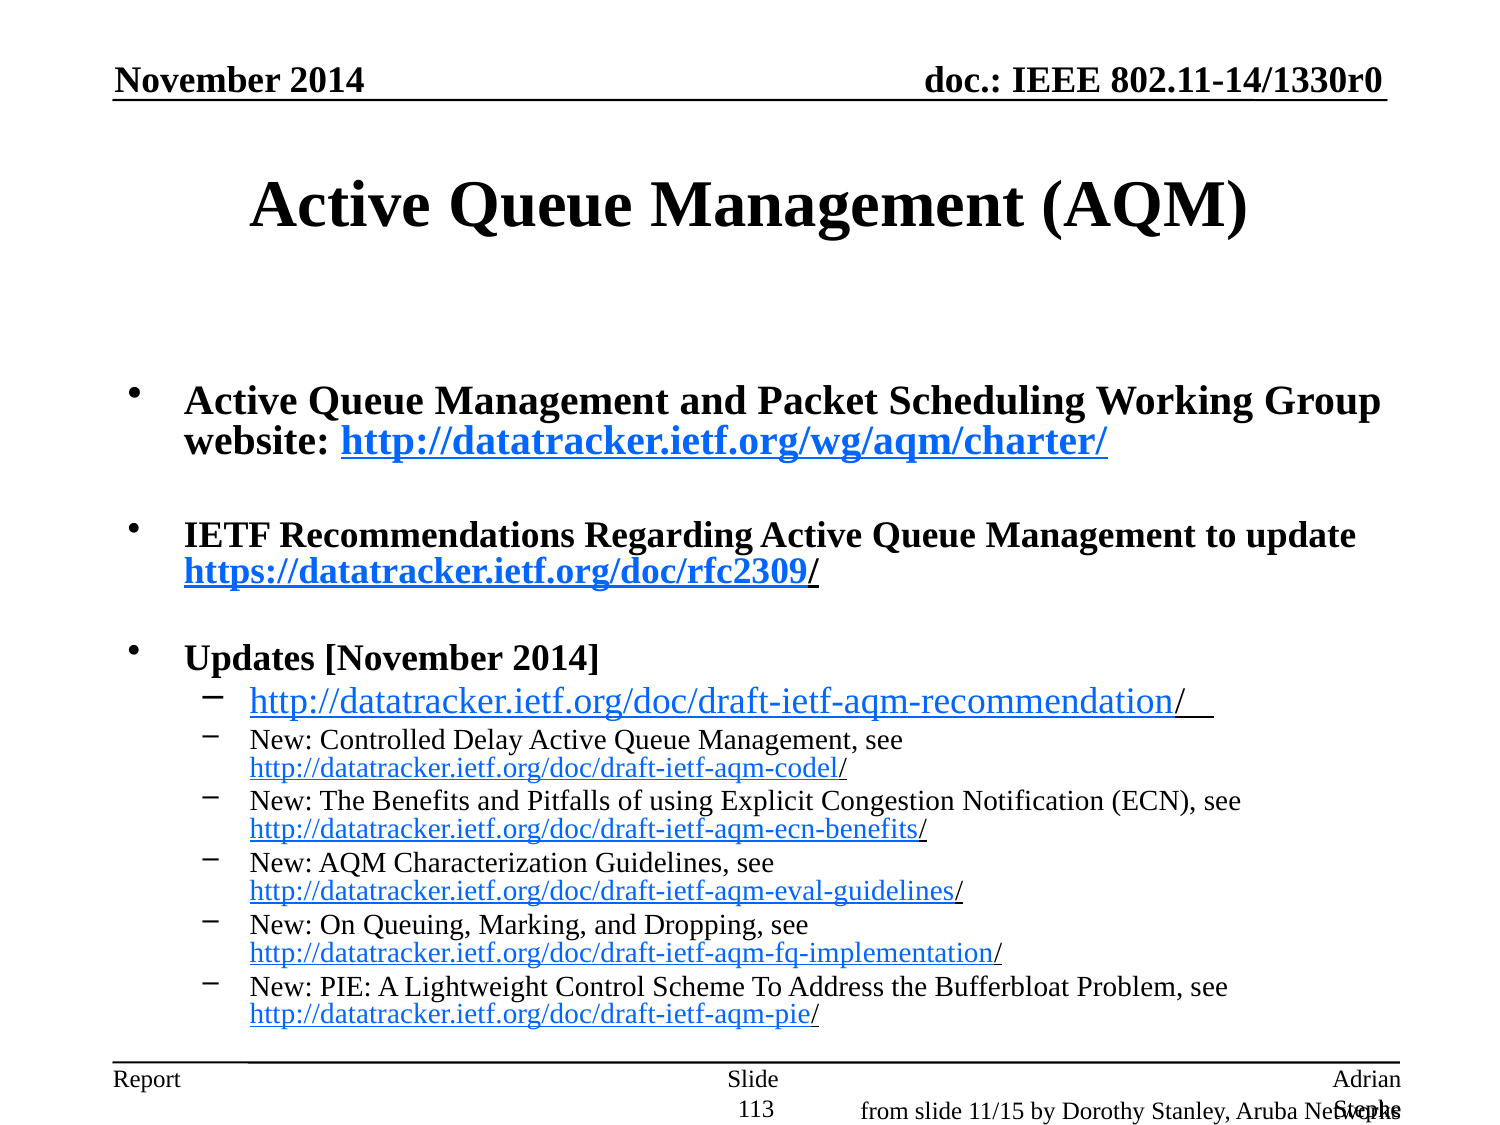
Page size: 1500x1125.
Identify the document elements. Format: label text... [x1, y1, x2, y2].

slide_number Slide 113 [712, 1061, 800, 1087]
list Active Queue Management and Packet Scheduling Working Group website: http://datatracker.ietf.org/wg/aqm/charter/ IETF Recommendations Regarding Active Queue Management to update https://datatracker.ietf.org/doc/rfc2309/ Updates [November 2014] http://datatracker.ietf.org/doc/draft-ietf-aqm-recommendation/ New: Controlled Delay Active Queue Management, see http://datatracker.ietf.org/doc/draft-ietf-aqm-codel/ New: The Benefits and Pitfalls of using Explicit Congestion Notification (ECN), see http://datatracker.ietf.org/doc/draft-ietf-aqm-ecn-benefits/ New: AQM Characterization Guidelines, see http://datatracker.ietf.org/doc/draft-ietf-aqm-eval-guidelines/ New: On Queuing, Marking, and Dropping, see http://datatracker.ietf.org/doc/draft-ietf-aqm-fq-implementation/ New: PIE: A Lightweight Control Scheme To Address the Bufferbloat Problem, see http://datatracker.ietf.org/doc/draft-ietf-aqm-pie/ [112, 275, 1425, 1025]
footer Adrian Stephens, Intel Corporation [1324, 1061, 1402, 1087]
title Active Queue Management (AQM) [112, 112, 1388, 275]
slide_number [114, 54, 374, 101]
text_box from slide 11/15 by Dorothy Stanley, Aruba Networks [343, 1087, 1417, 1125]
